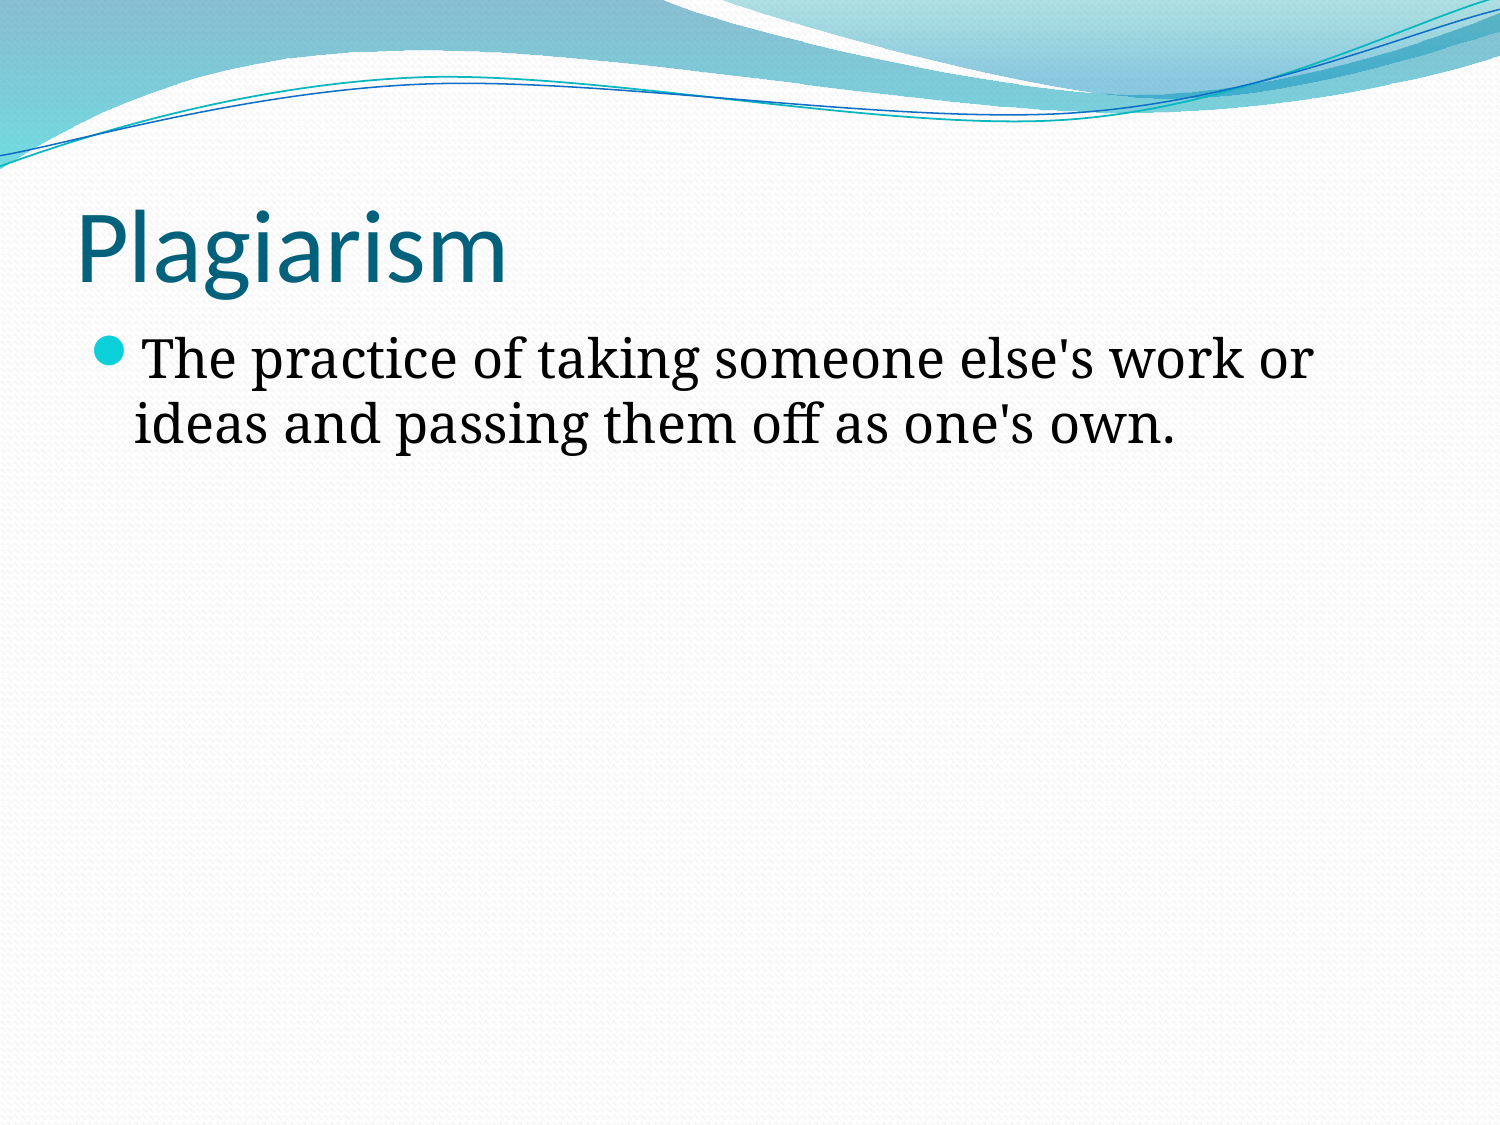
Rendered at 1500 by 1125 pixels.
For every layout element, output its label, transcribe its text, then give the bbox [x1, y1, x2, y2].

title Plagiarism [75, 115, 1425, 303]
list The practice of taking someone else's work or ideas and passing them off as one's own. [75, 317, 1425, 1038]
